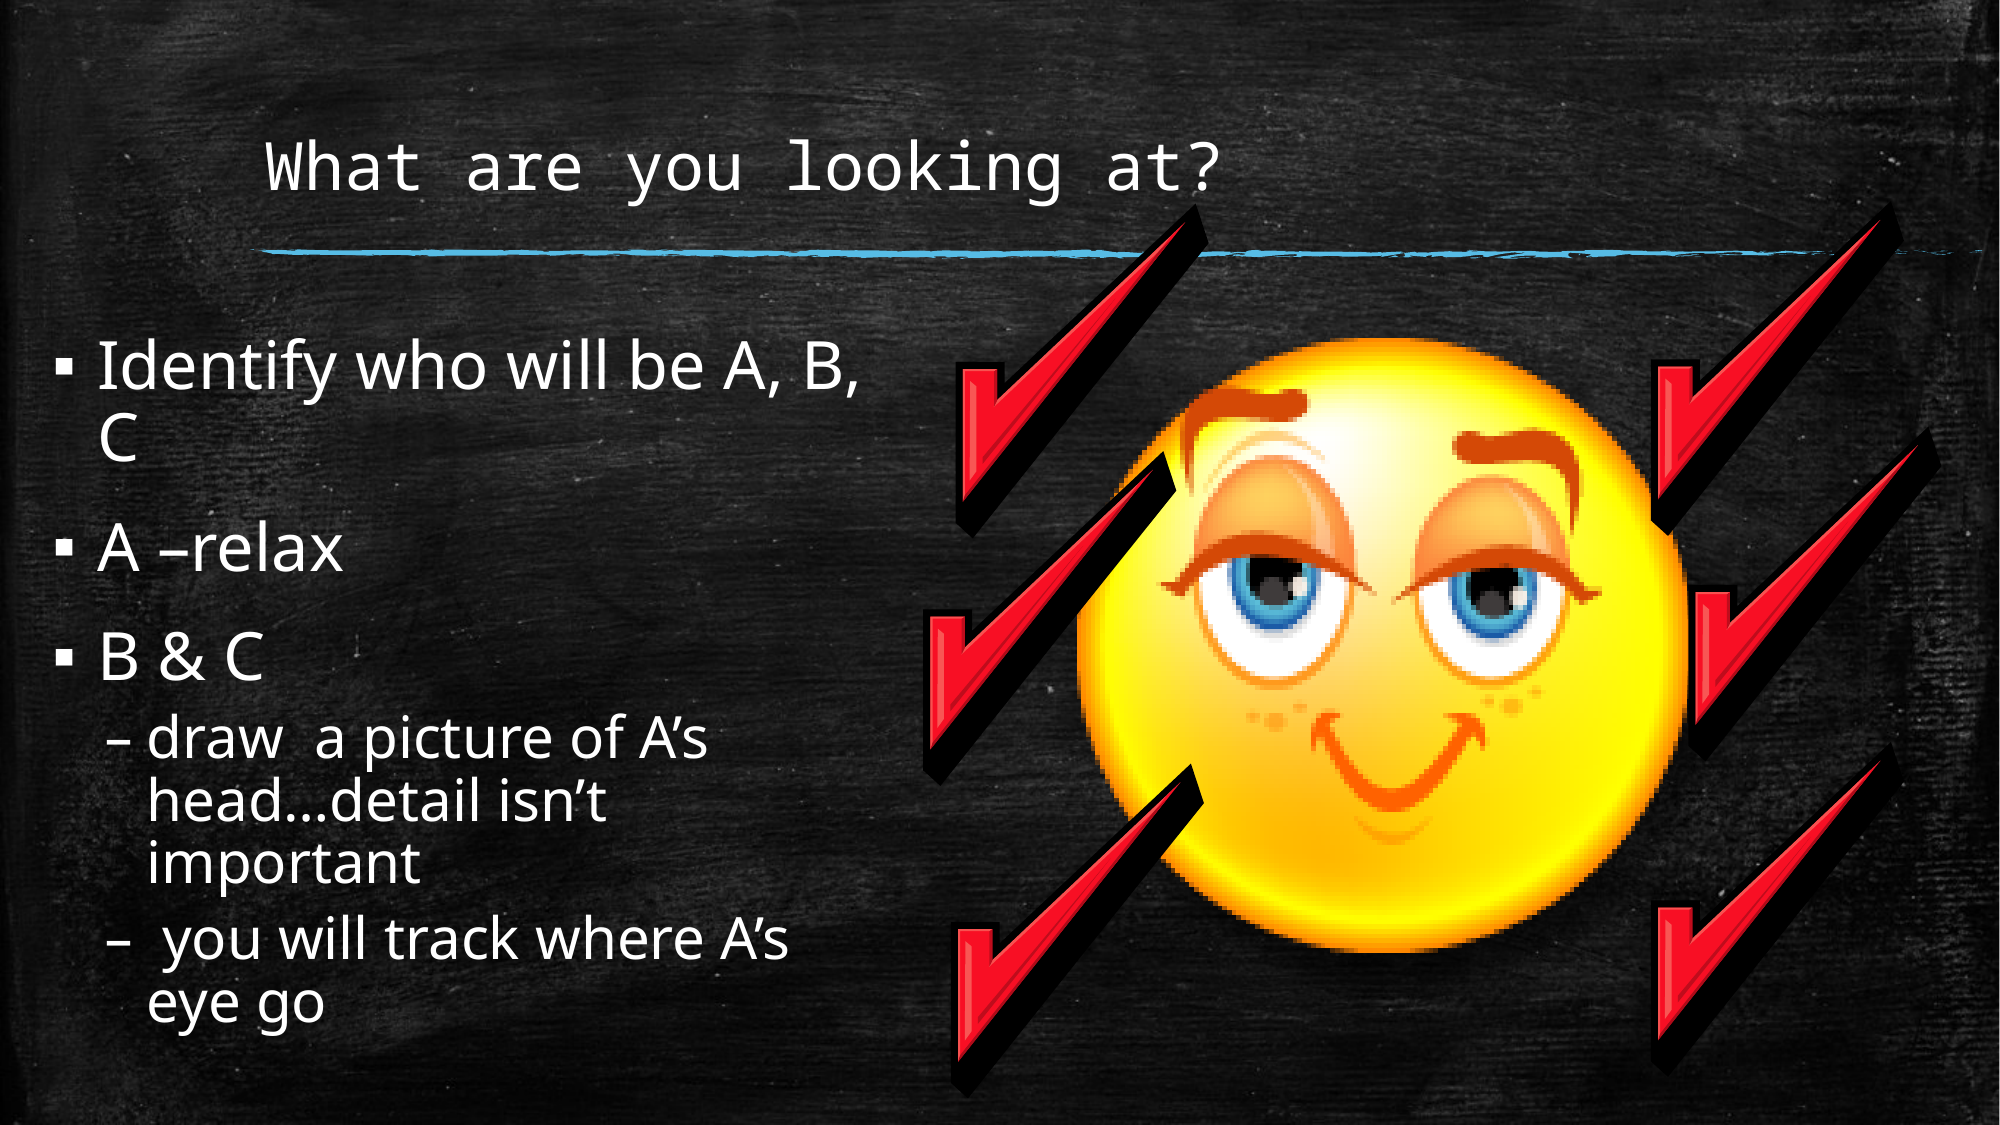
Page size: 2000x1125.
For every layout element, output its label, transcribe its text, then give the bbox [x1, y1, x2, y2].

list Identify who will be A, B, C A –relax B & C draw a picture of A’s head…detail isn’t important you will track where A’s eye go [37, 324, 900, 1025]
picture [922, 199, 1943, 1100]
title What are you looking at? [249, 45, 1750, 213]
